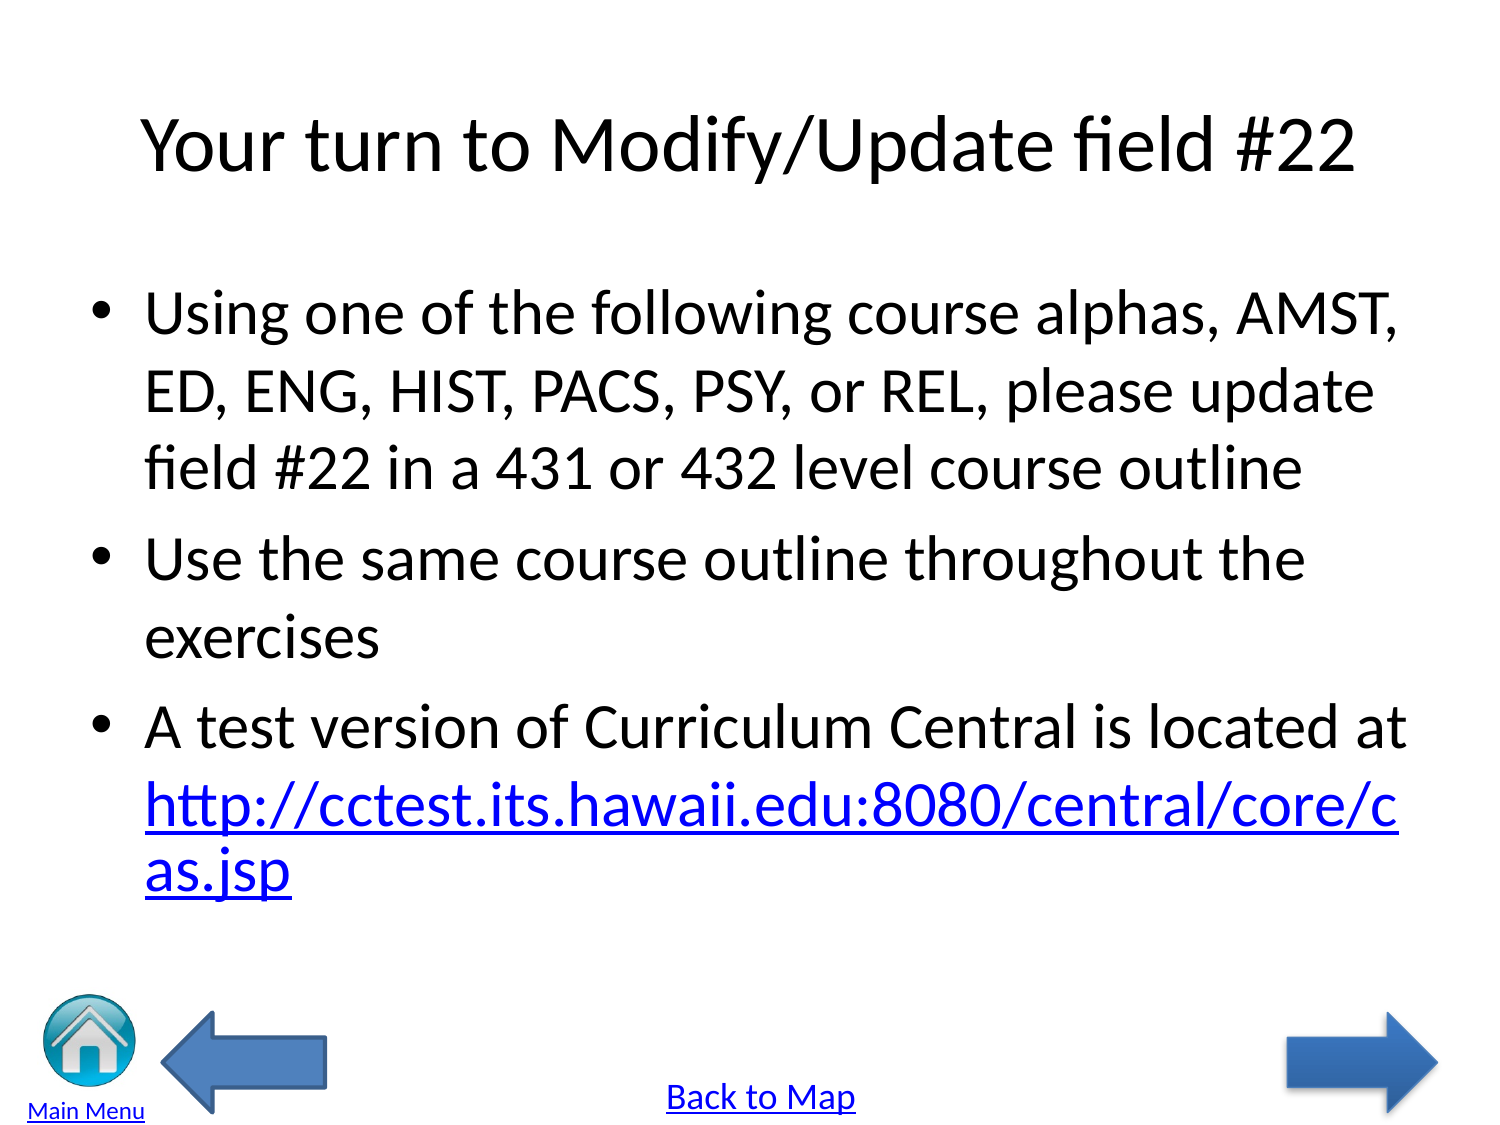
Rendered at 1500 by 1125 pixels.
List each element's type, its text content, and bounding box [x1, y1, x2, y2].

title Your turn to Modify/Update field #22 [75, 45, 1425, 233]
picture [37, 987, 141, 1091]
text_box Back to Map [651, 1064, 871, 1125]
list Using one of the following course alphas, AMST, ED, ENG, HIST, PACS, PSY, or REL, please update field #22 in a 431 or 432 level course outline Use the same course outline throughout the exercises A test version of Curriculum Central is located athttp://cctest.its.hawaii.edu:8080/central/core/cas.jsp [75, 262, 1425, 1005]
